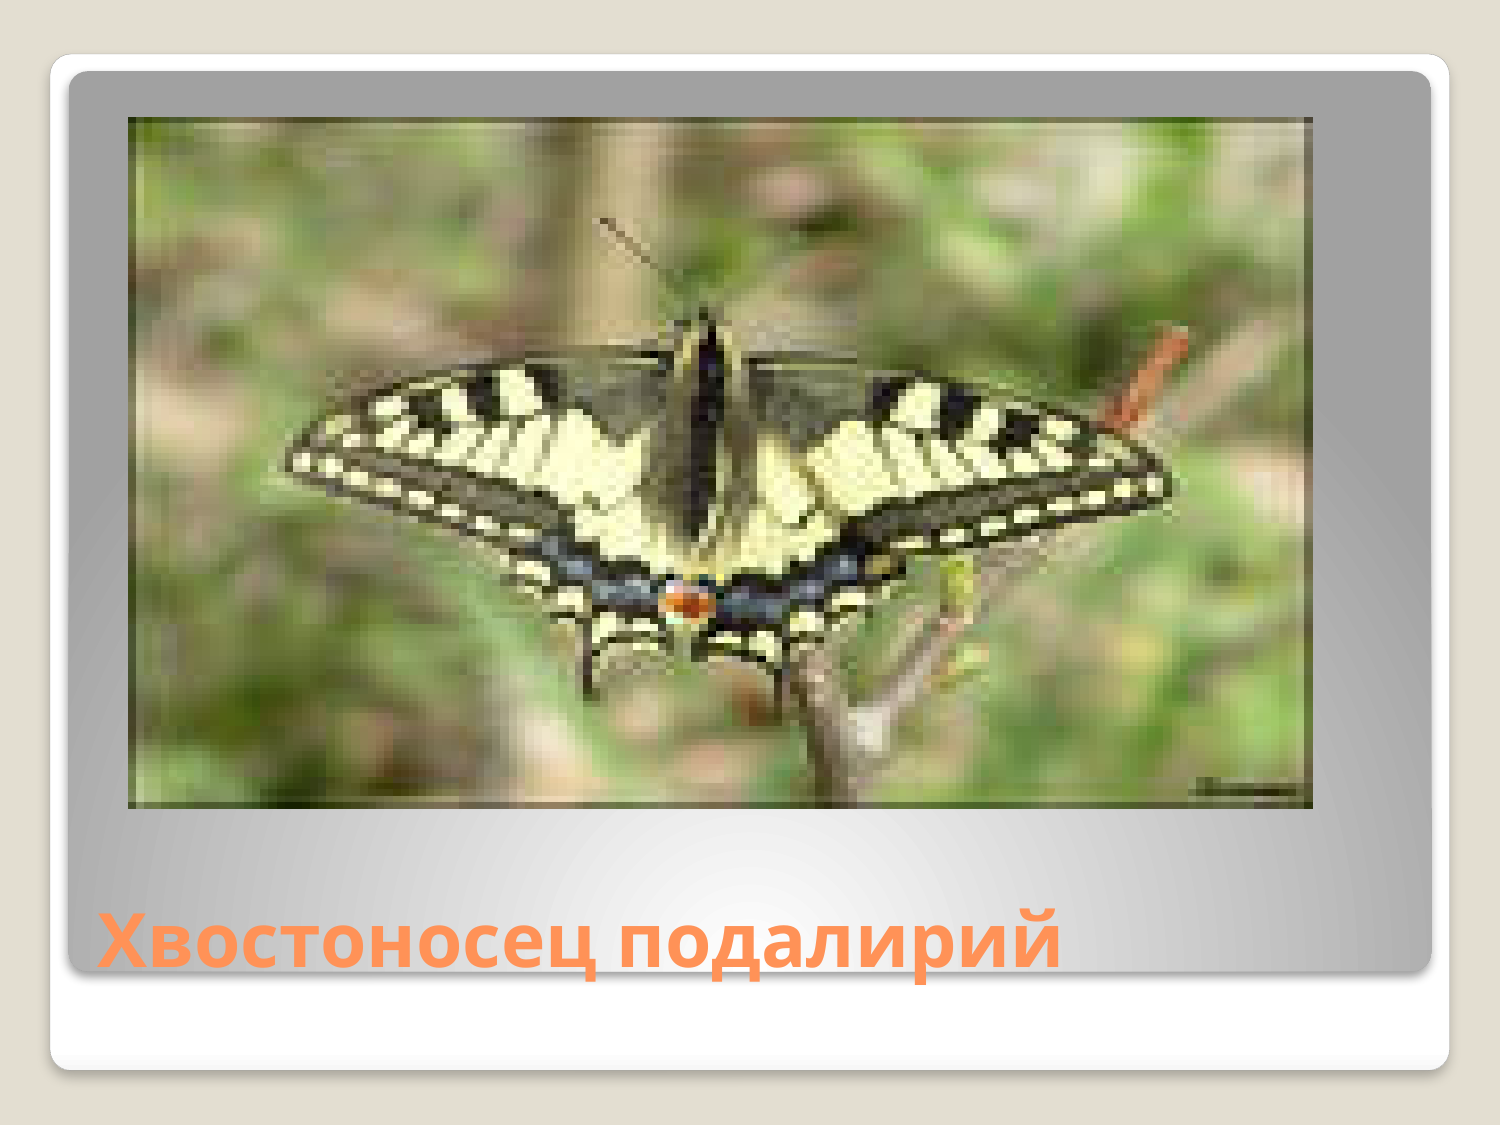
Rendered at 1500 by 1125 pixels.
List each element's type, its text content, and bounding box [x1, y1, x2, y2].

picture [128, 116, 1313, 809]
title Хвостоносец подалирий [82, 817, 1425, 990]
